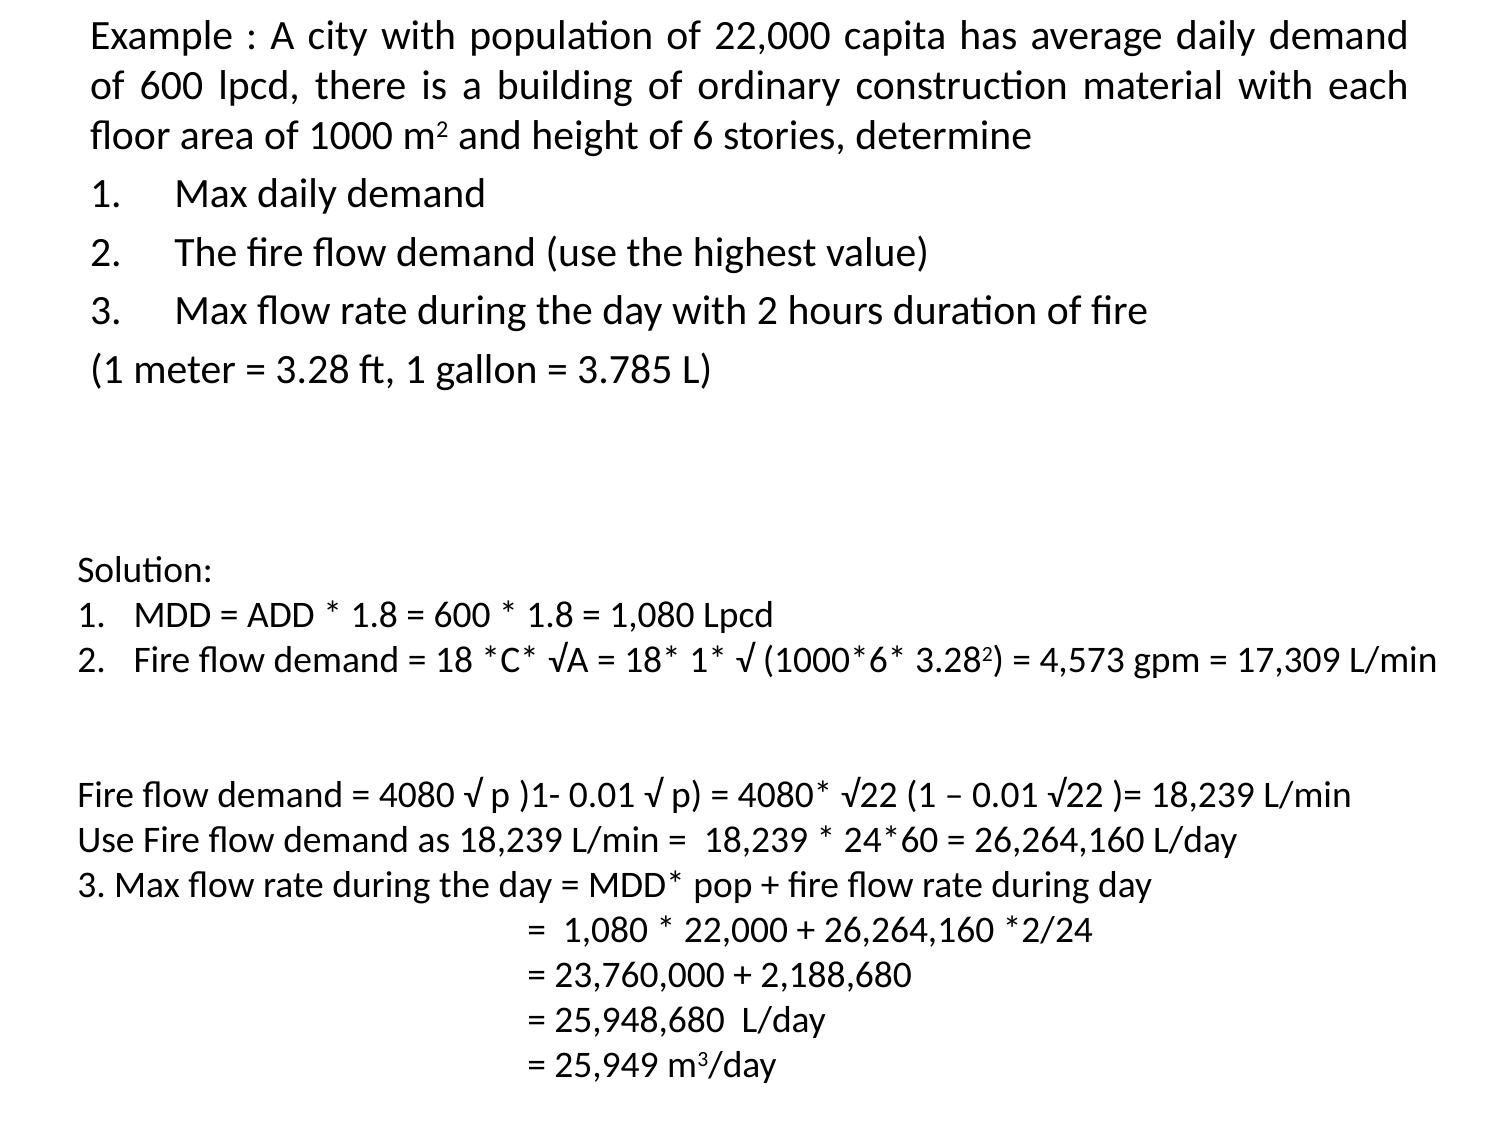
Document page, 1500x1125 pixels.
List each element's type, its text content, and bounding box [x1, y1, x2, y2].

list Example : A city with population of 22,000 capita has average daily demand of 600 lpcd, there is a building of ordinary construction material with each floor area of 1000 m2 and height of 6 stories, determine Max daily demand The fire flow demand (use the highest value) Max flow rate during the day with 2 hours duration of fire (1 meter = 3.28 ft, 1 gallon = 3.785 L) [75, 0, 1425, 413]
text_box Solution: MDD = ADD * 1.8 = 600 * 1.8 = 1,080 Lpcd Fire flow demand = 18 *C* √A = 18* 1* √ (1000*6* 3.282) = 4,573 gpm = 17,309 L/min Fire flow demand = 4080 √ p )1- 0.01 √ p) = 4080* √22 (1 – 0.01 √22 )= 18,239 L/min Use Fire flow demand as 18,239 L/min = 18,239 * 24*60 = 26,264,160 L/day 3. Max flow rate during the day = MDD* pop + fire flow rate during day = 1,080 * 22,000 + 26,264,160 *2/24 = 23,760,000 + 2,188,680 = 25,948,680 L/day = 25,949 m3/day [62, 537, 1463, 1125]
